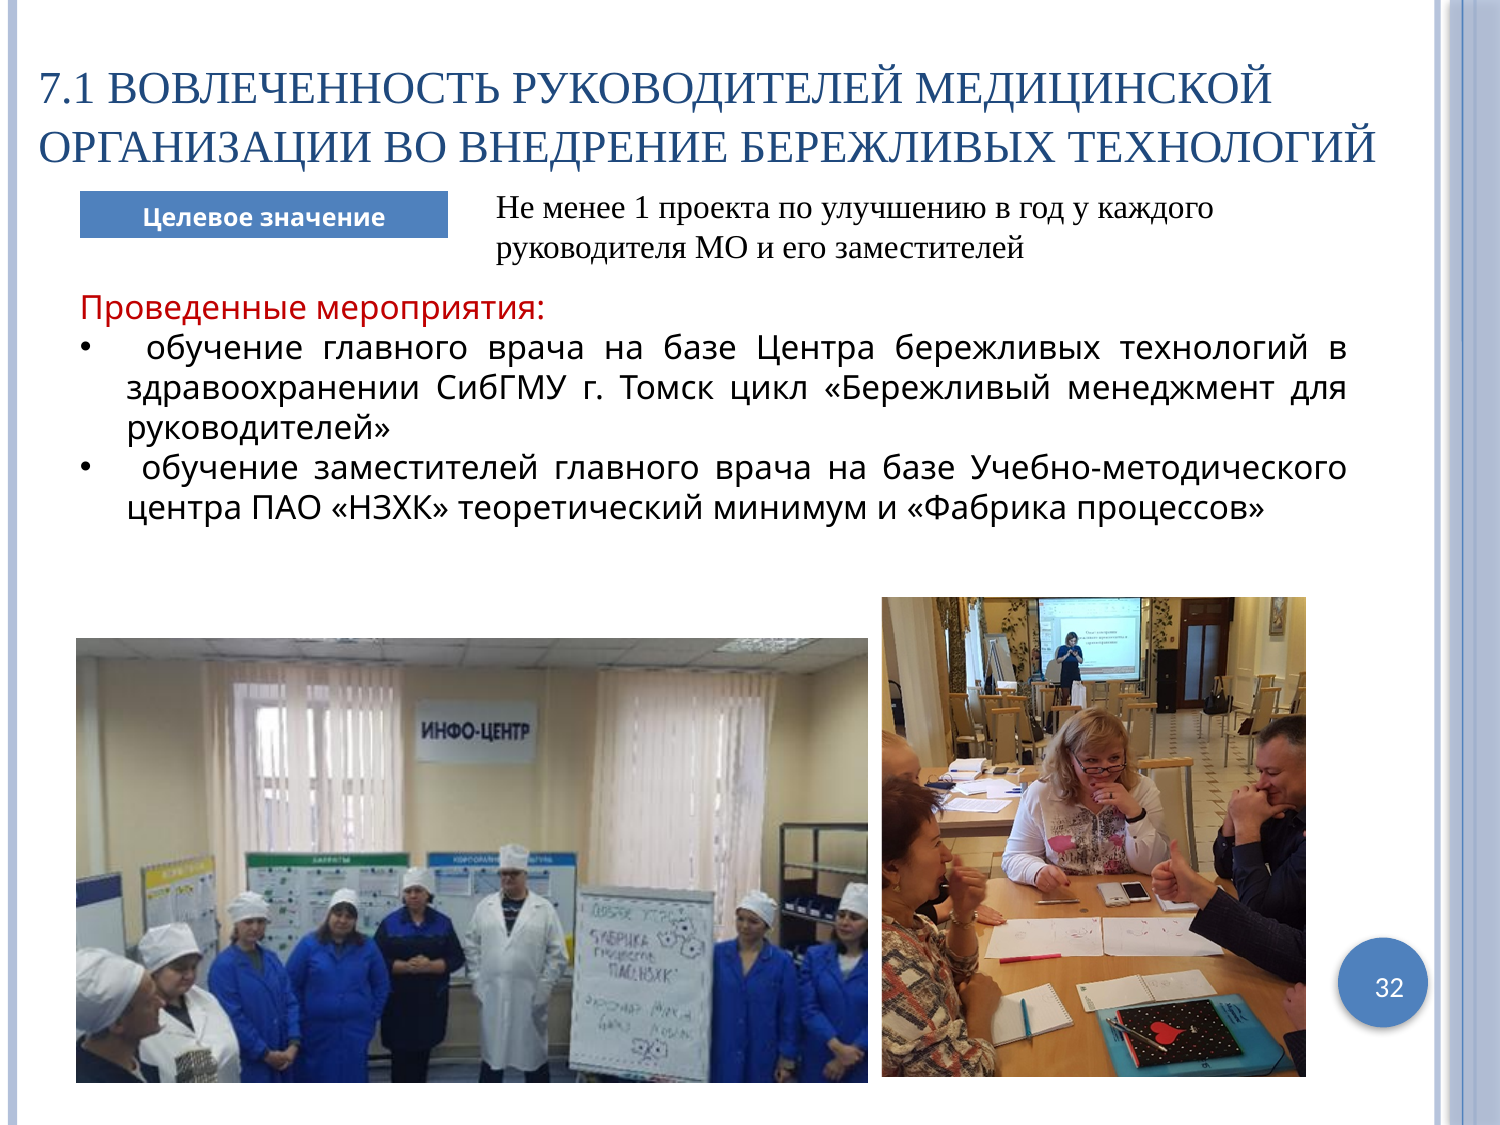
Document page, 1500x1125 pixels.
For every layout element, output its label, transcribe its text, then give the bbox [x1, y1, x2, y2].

table_header Целевое значение [80, 191, 448, 238]
picture [879, 597, 1306, 1078]
text_box 32 [1359, 960, 1420, 1011]
text_box Проведенные мероприятия: обучение главного врача на базе Центра бережливых технологий в здравоохранении СибГМУ г. Томск цикл «Бережливый менеджмент для руководителей» обучение заместителей главного врача на базе Учебно-методического центра ПАО «НЗХК» теоретический минимум и «Фабрика процессов» [64, 278, 1365, 575]
text_box 7.1 Вовлеченность руководителей медицинской организации во внедрение бережливых технологий [23, 46, 1427, 169]
text_box Не менее 1 проекта по улучшению в год у каждого руководителя МО и его заместителей [481, 177, 1365, 273]
picture [76, 638, 868, 1083]
